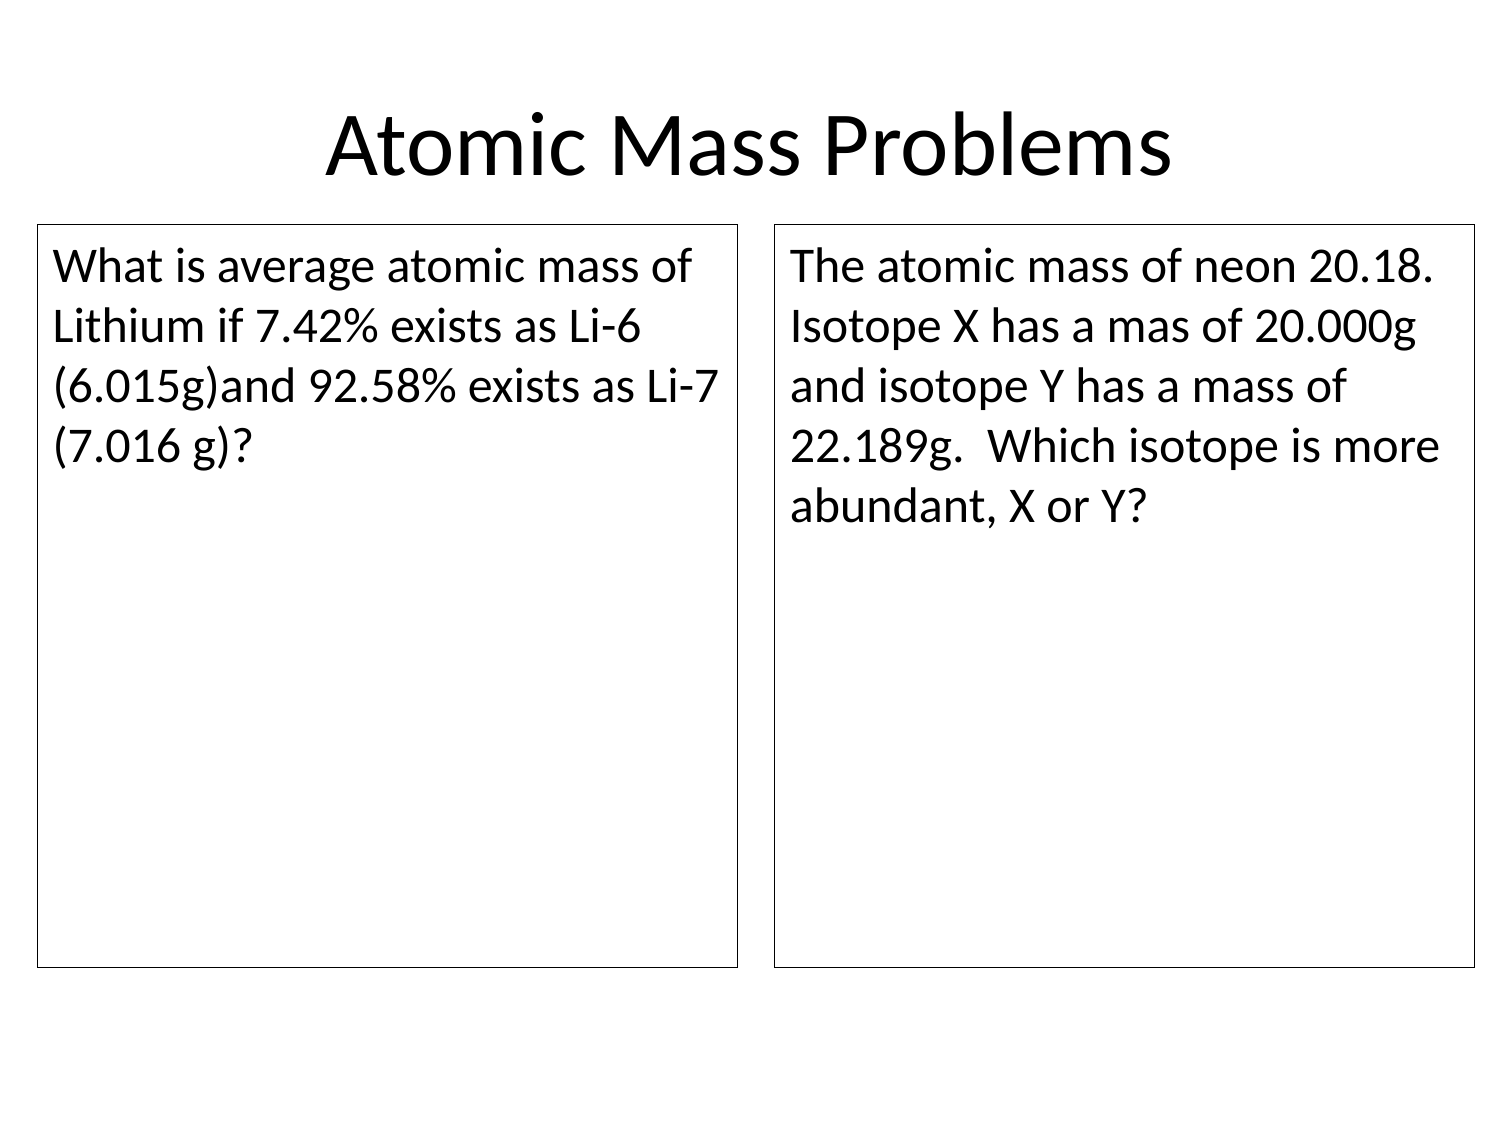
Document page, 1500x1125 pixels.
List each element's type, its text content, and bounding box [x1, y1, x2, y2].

title Atomic Mass Problems [75, 45, 1425, 233]
list The atomic mass of neon 20.18. Isotope X has a mas of 20.000g and isotope Y has a mass of 22.189g. Which isotope is more abundant, X or Y? [774, 224, 1475, 968]
list What is average atomic mass of Lithium if 7.42% exists as Li-6 (6.015g)and 92.58% exists as Li-7 (7.016 g)? [37, 224, 738, 968]
